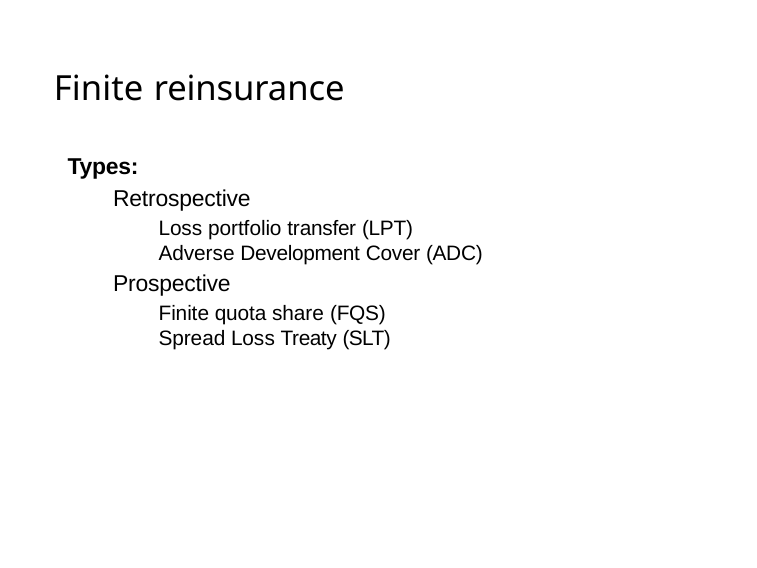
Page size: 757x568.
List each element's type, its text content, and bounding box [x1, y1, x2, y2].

text_box Types: Retrospective Loss portfolio transfer (LPT) Adverse Development Cover (ADC) Prospective Finite quota share (FQS) Spread Loss Treaty (SLT) [65, 146, 487, 350]
title Finite reinsurance [51, 36, 705, 134]
